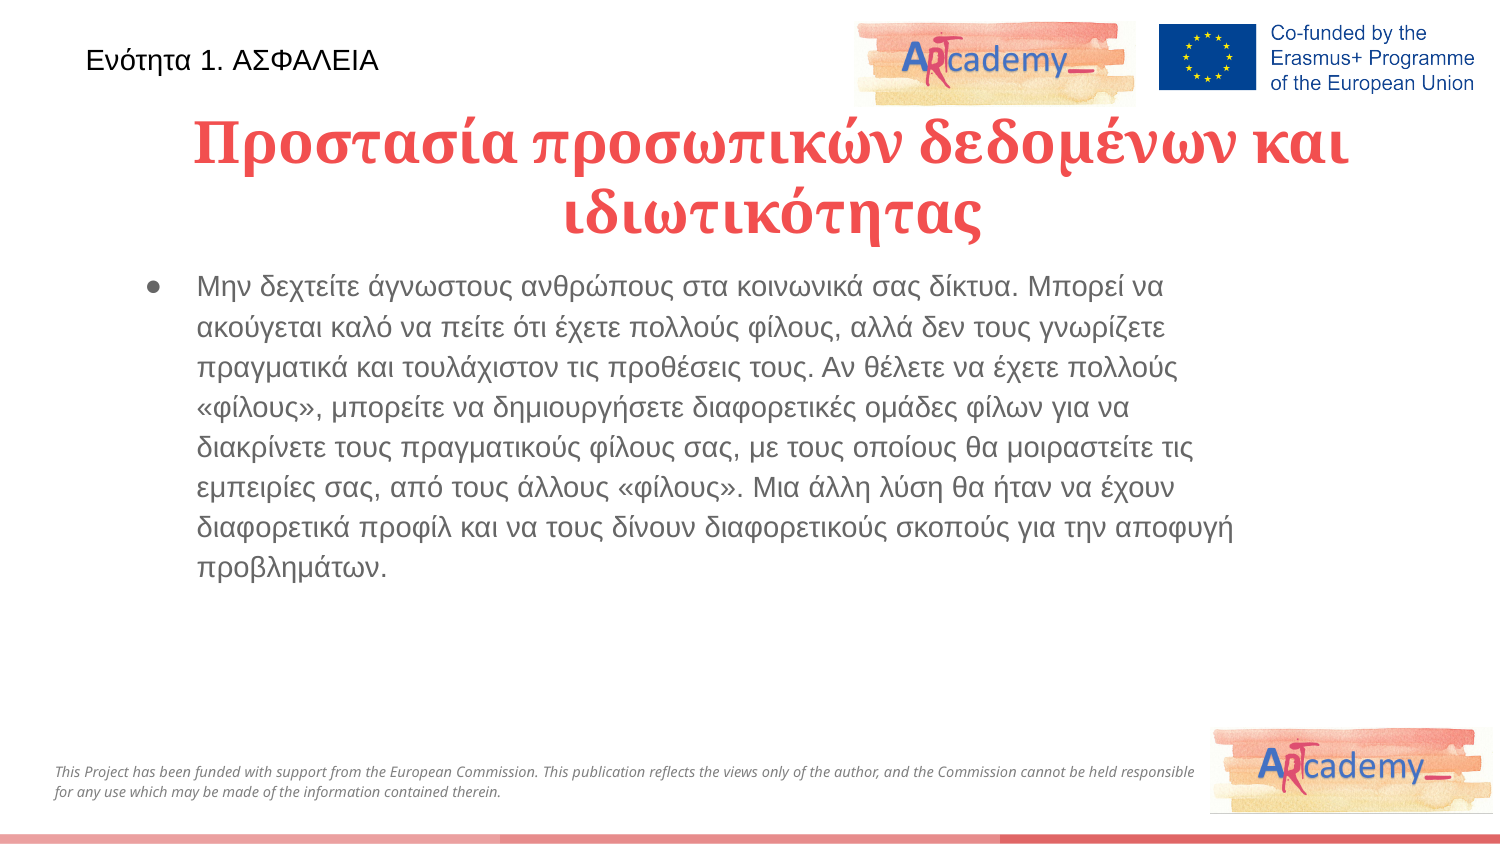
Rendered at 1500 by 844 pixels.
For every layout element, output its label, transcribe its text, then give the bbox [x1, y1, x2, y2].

list Μην δεχτείτε άγνωστους ανθρώπους στα κοινωνικά σας δίκτυα. Μπορεί να ακούγεται καλό να πείτε ότι έχετε πολλούς φίλους, αλλά δεν τους γνωρίζετε πραγματικά και τουλάχιστον τις προθέσεις τους. Αν θέλετε να έχετε πολλούς «φίλους», μπορείτε να δημιουργήσετε διαφορετικές ομάδες φίλων για να διακρίνετε τους πραγματικούς φίλους σας, με τους οποίους θα μοιραστείτε τις εμπειρίες σας, από τους άλλους «φίλους». Μια άλλη λύση θα ήταν να έχουν διαφορετικά προφίλ και να τους δίνουν διαφορετικούς σκοπούς για την αποφυγή προβλημάτων. [106, 247, 1278, 534]
picture [854, 2, 1137, 138]
picture [1158, 24, 1474, 94]
picture [1210, 709, 1493, 844]
title Προστασία προσωπικών δεδομένων και ιδιωτικότητας [70, 53, 1474, 261]
text_box Ενότητα 1. ΑΣΦΑΛΕΙΑ [70, 33, 492, 84]
text_box This Project has been funded with support from the European Commission. This publication reflects the views only of the author, and the Commission cannot be held responsible for any use which may be made of the information contained therein. [39, 754, 1205, 799]
